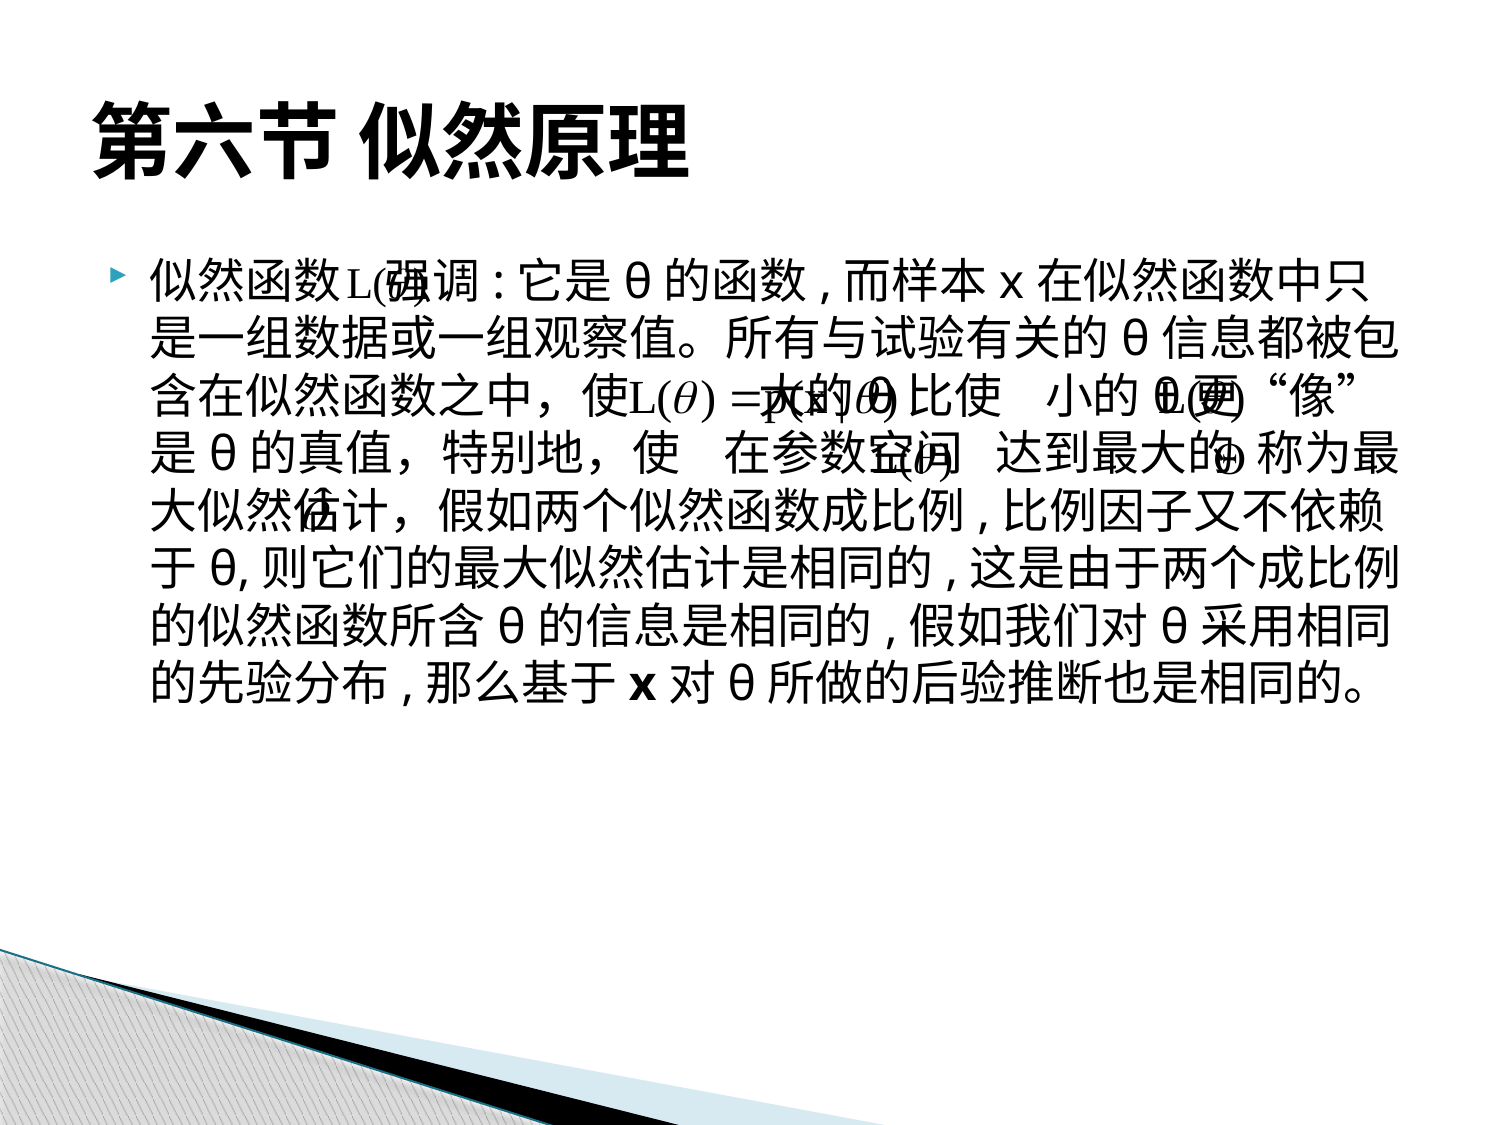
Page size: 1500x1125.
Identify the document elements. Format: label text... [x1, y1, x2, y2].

list 似然函数 强调:它是θ的函数,而样本x在似然函数中只是一组数据或一组观察值。所有与试验有关的θ信息都被包含在似然函数之中，使 大的θ比使 小的θ更“像”是θ的真值，特别地，使 在参数空间 达到最大的 称为最大似然估计，假如两个似然函数成比例,比例因子又不依赖于θ,则它们的最大似然估计是相同的,这是由于两个成比例的似然函数所含θ的信息是相同的,假如我们对θ采用相同的先验分布,那么基于x对θ所做的后验推断也是相同的。 [75, 243, 1425, 1125]
title 第六节 似然原理 [75, 45, 1425, 233]
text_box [292, 480, 341, 541]
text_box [1150, 369, 1255, 434]
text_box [1206, 433, 1256, 487]
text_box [620, 369, 908, 434]
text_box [865, 433, 962, 493]
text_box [339, 257, 436, 317]
